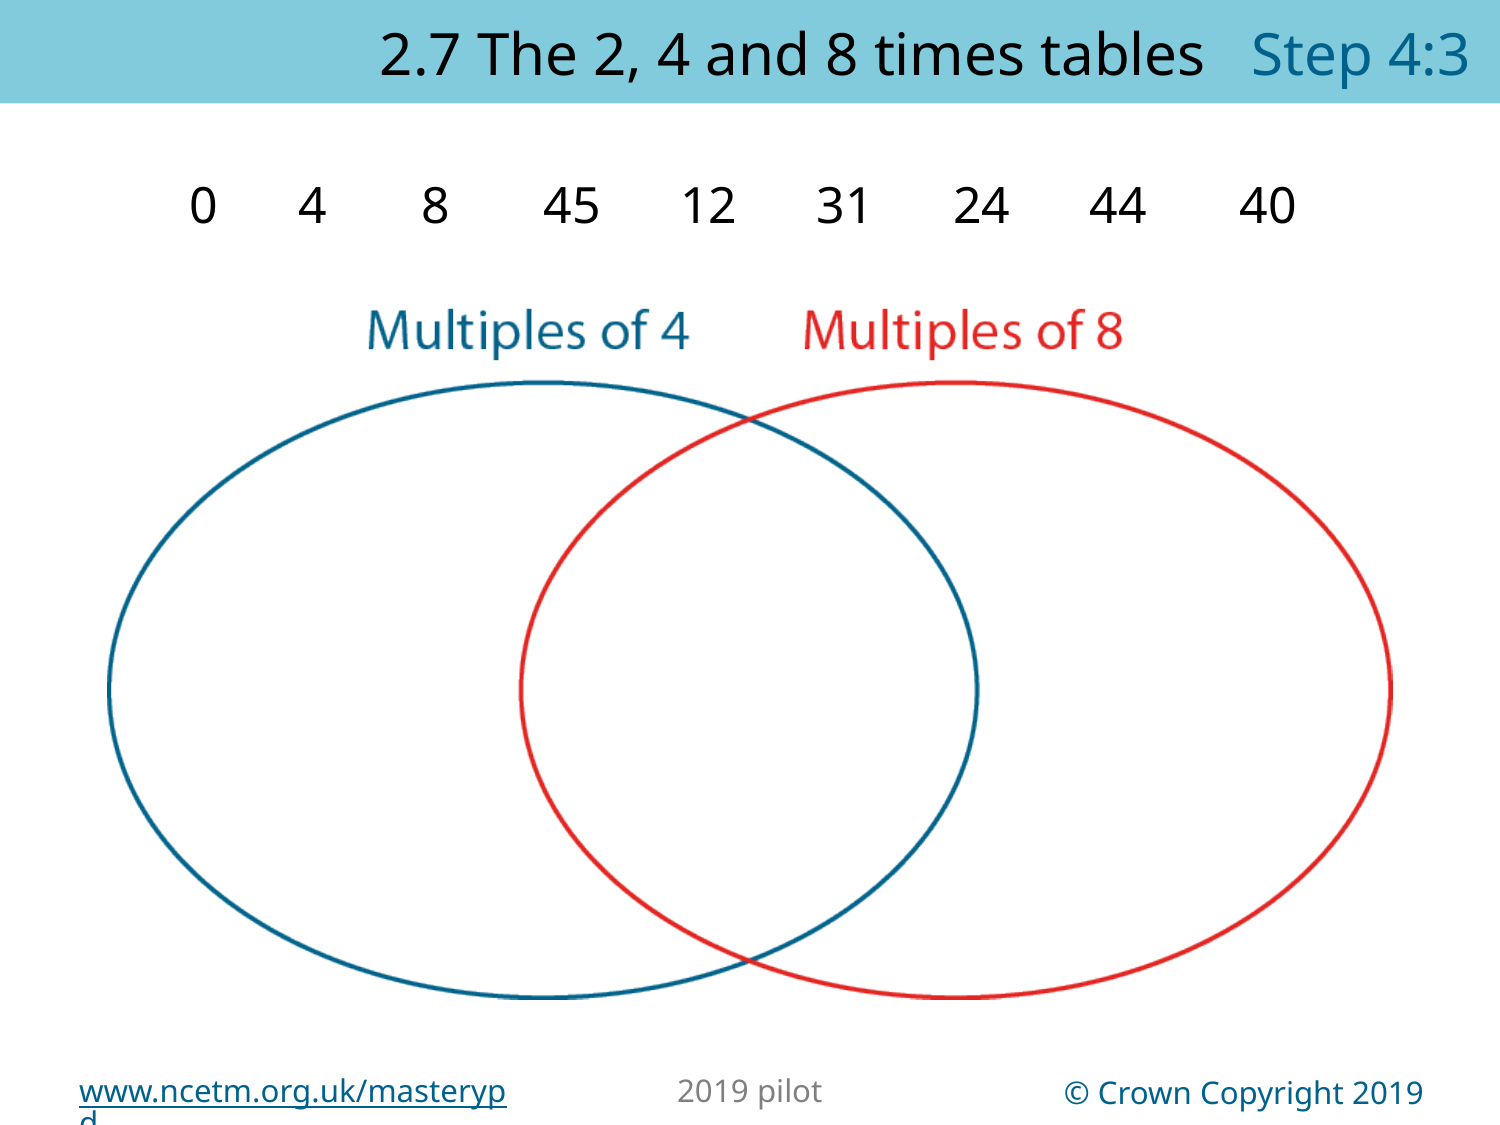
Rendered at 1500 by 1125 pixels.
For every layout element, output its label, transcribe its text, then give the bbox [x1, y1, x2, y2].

text_box 12 [665, 166, 753, 241]
picture [106, 699, 517, 1000]
text_box 40 [1224, 166, 1312, 241]
text_box 45 [529, 166, 616, 241]
picture [106, 301, 1394, 1000]
list 2.7 The 2, 4 and 8 times tables Step 4:3 [0, 0, 1500, 104]
text_box 0 [174, 166, 234, 241]
text_box 44 [1074, 166, 1162, 241]
text_box 24 [938, 166, 1026, 241]
text_box 31 [801, 166, 889, 241]
text_box 8 [406, 166, 466, 241]
text_box 4 [284, 166, 343, 241]
